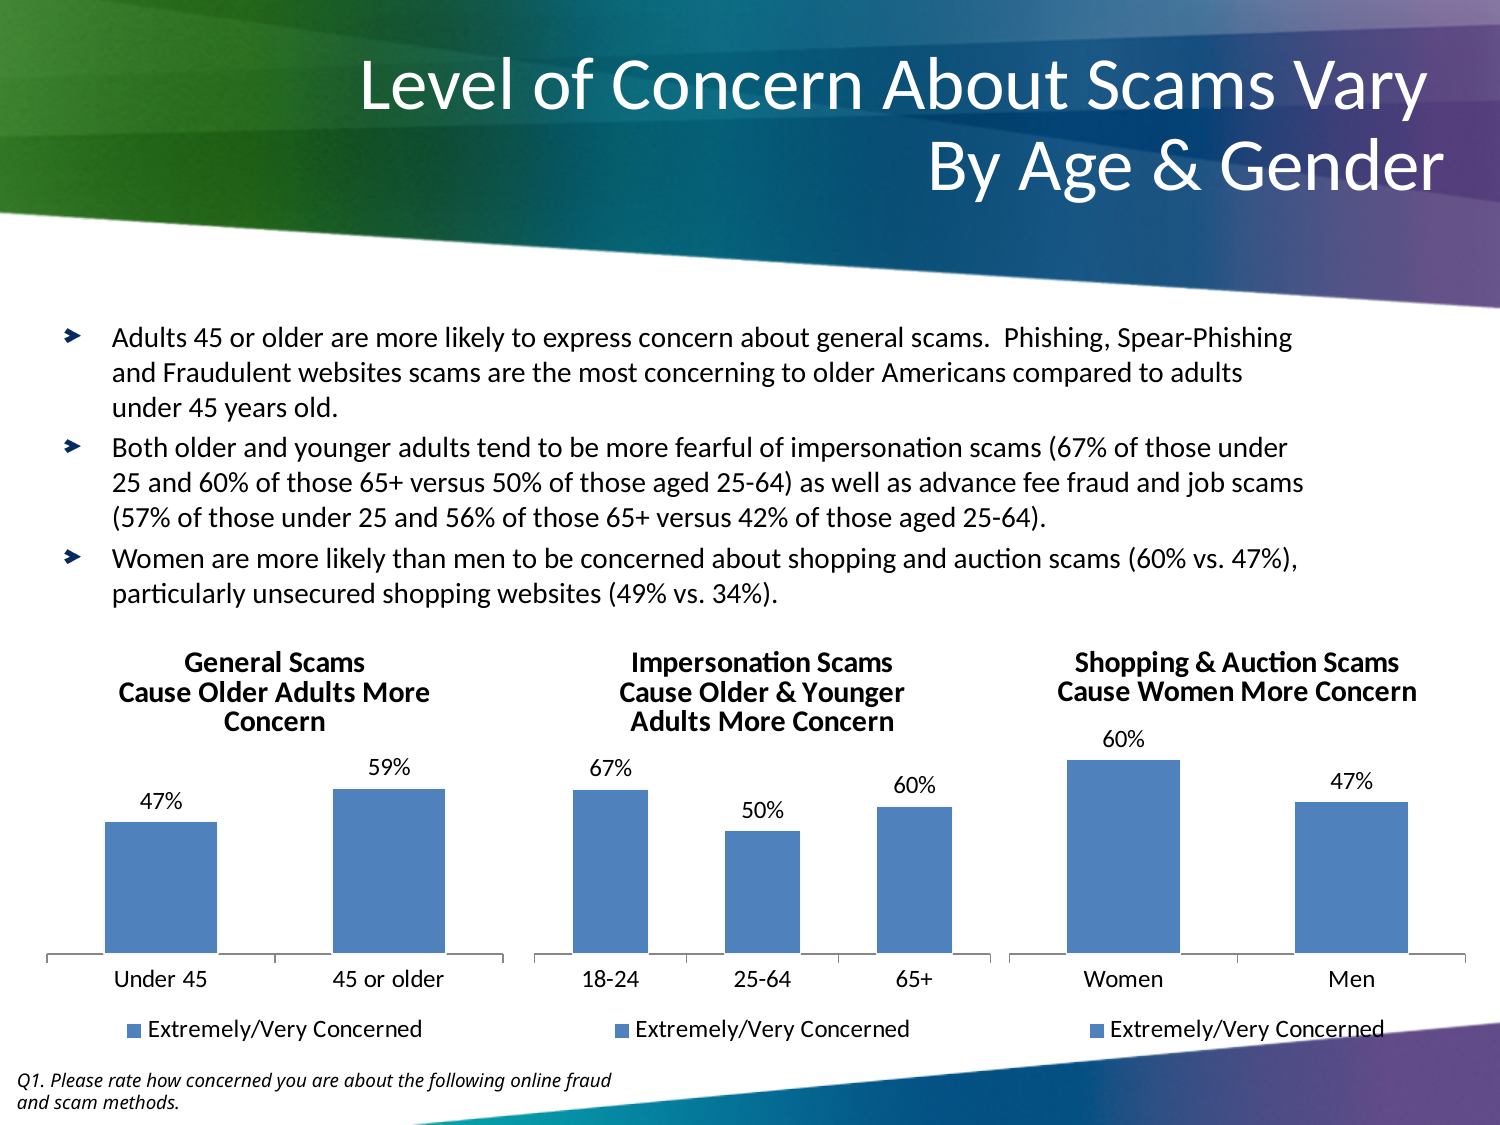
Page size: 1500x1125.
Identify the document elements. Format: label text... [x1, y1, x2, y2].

text_box Q1. Please rate how concerned you are about the following online fraud and scam methods. [2, 1060, 661, 1121]
chart [524, 624, 1476, 1051]
text_box Adults 45 or older are more likely to express concern about general scams. Phishing, Spear-Phishing and Fraudulent websites scams are the most concerning to older Americans compared to adults under 45 years old. Both older and younger adults tend to be more fearful of impersonation scams (67% of those under 25 and 60% of those 65+ versus 50% of those aged 25-64) as well as advance fee fraud and job scams (57% of those under 25 and 56% of those 65+ versus 42% of those aged 25-64). Women are more likely than men to be concerned about shopping and auction scams (60% vs. 47%), particularly unsecured shopping websites (49% vs. 34%). [49, 310, 1325, 611]
picture [0, 0, 1500, 1125]
title Level of Concern About Scams Vary By Age & Gender [0, 37, 1462, 226]
chart [37, 624, 513, 1051]
